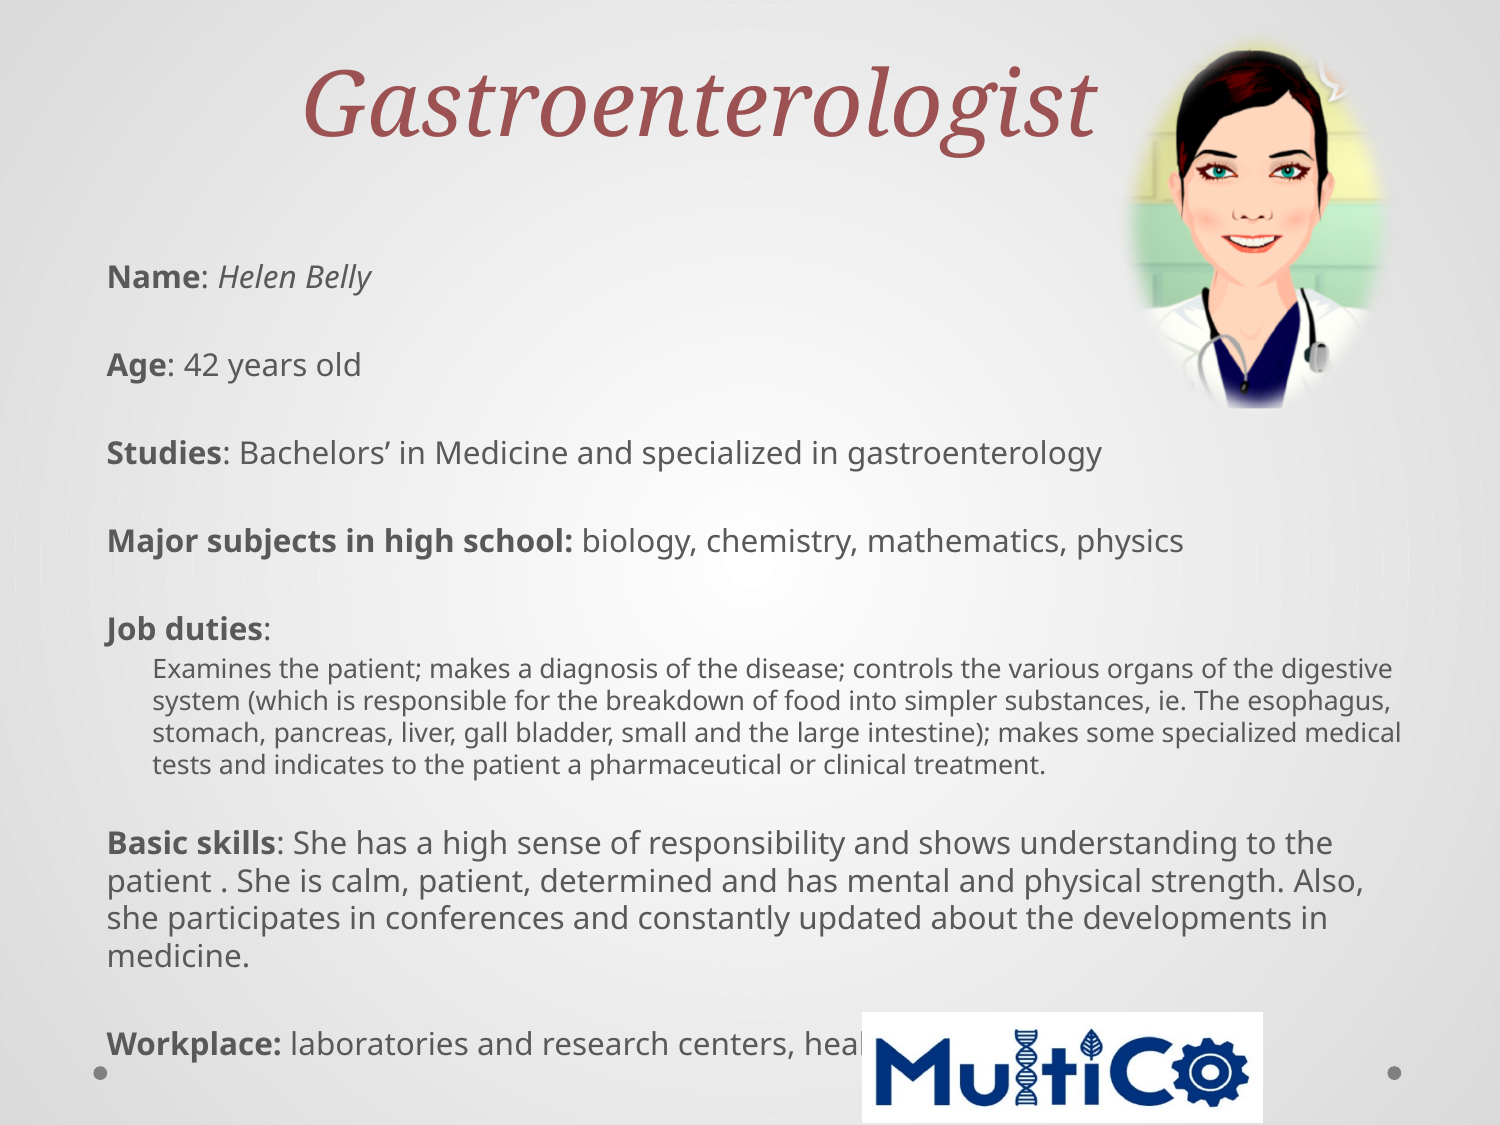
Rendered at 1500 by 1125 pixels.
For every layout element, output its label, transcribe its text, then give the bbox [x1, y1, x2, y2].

list Name: Helen Belly Age: 42 years old Studies: Bachelors’ in Medicine and specialized in gastroenterology Major subjects in high school: biology, chemistry, mathematics, physics Job duties: Examines the patient; makes a diagnosis of the disease; controls the various organs of the digestive system (which is responsible for the breakdown of food into simpler substances, ie. The esophagus, stomach, pancreas, liver, gall bladder, small and the large intestine); makes some specialized medical tests and indicates to the patient a pharmaceutical or clinical treatment. Basic skills: She has a high sense of responsibility and shows understanding to the patient . She is calm, patient, determined and has mental and physical strength. Also, she participates in conferences and constantly updated about the developments in medicine. Workplace: laboratories and research centers, health care centres, hospitals. [75, 249, 1425, 1075]
picture [1113, 24, 1401, 425]
title Gastroenterologist [37, 0, 1388, 163]
picture [862, 1012, 1263, 1124]
